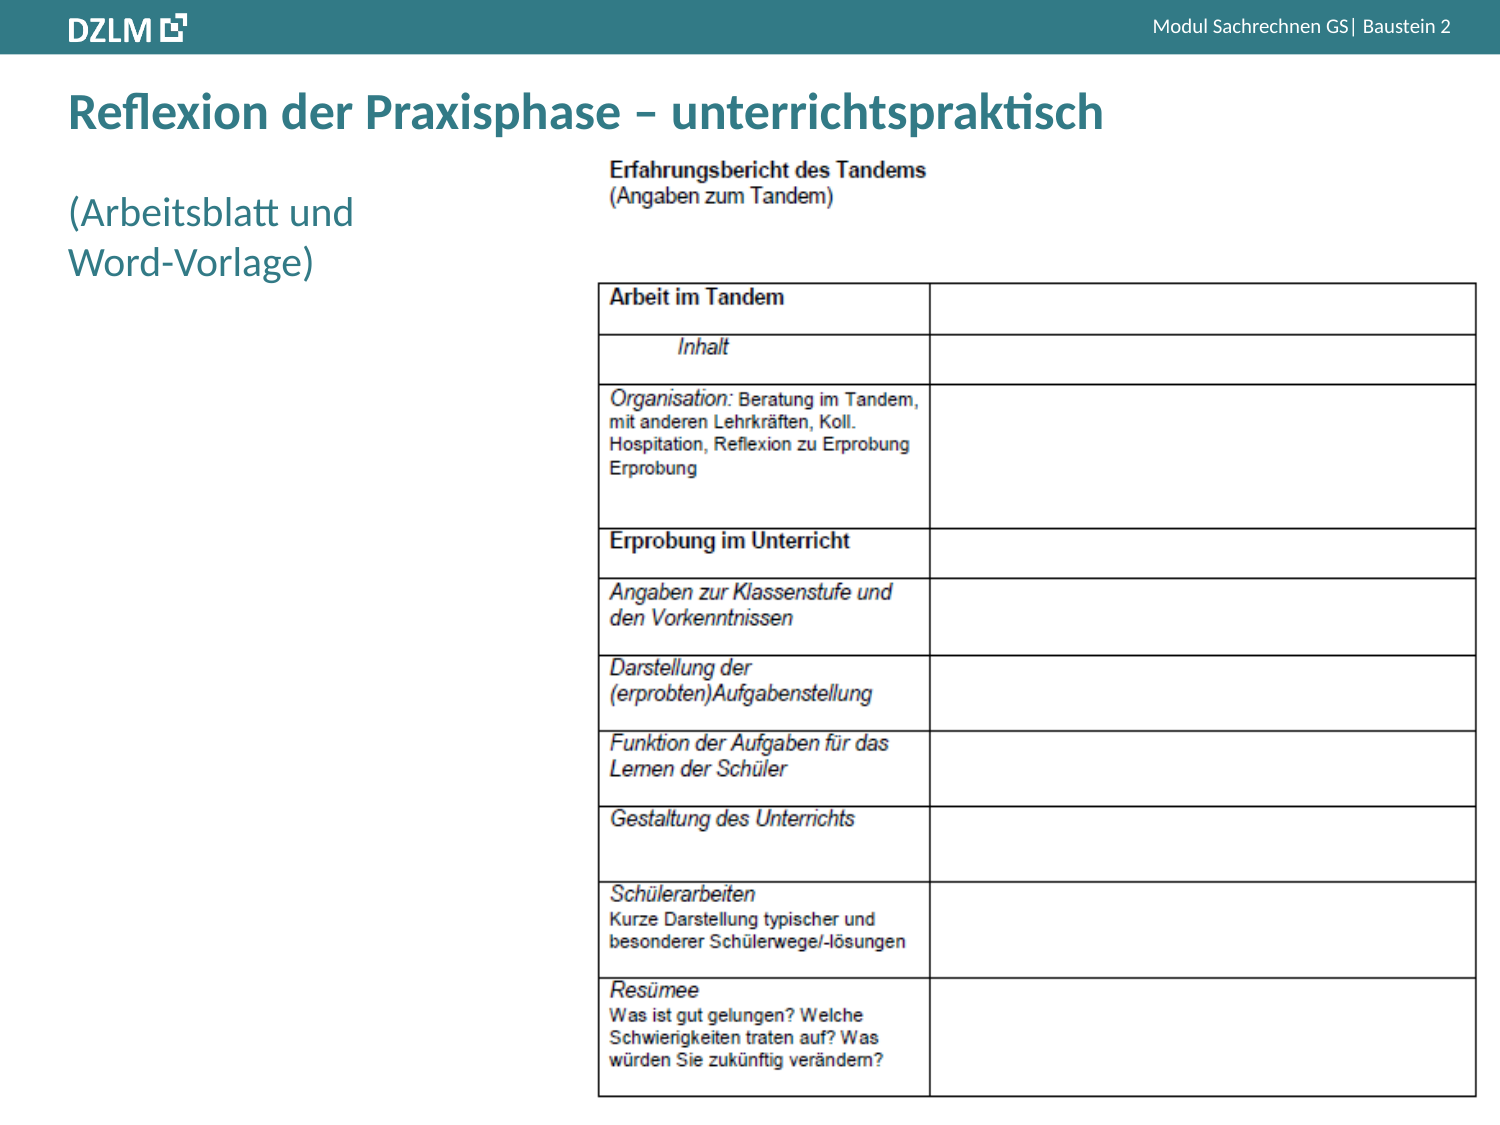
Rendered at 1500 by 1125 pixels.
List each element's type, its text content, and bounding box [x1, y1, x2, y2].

picture [572, 136, 1500, 1125]
title Reflexion der Praxisphase – unterrichtspraktisch [53, 68, 1459, 149]
list (Arbeitsblatt und Word-Vorlage) [52, 184, 567, 1071]
